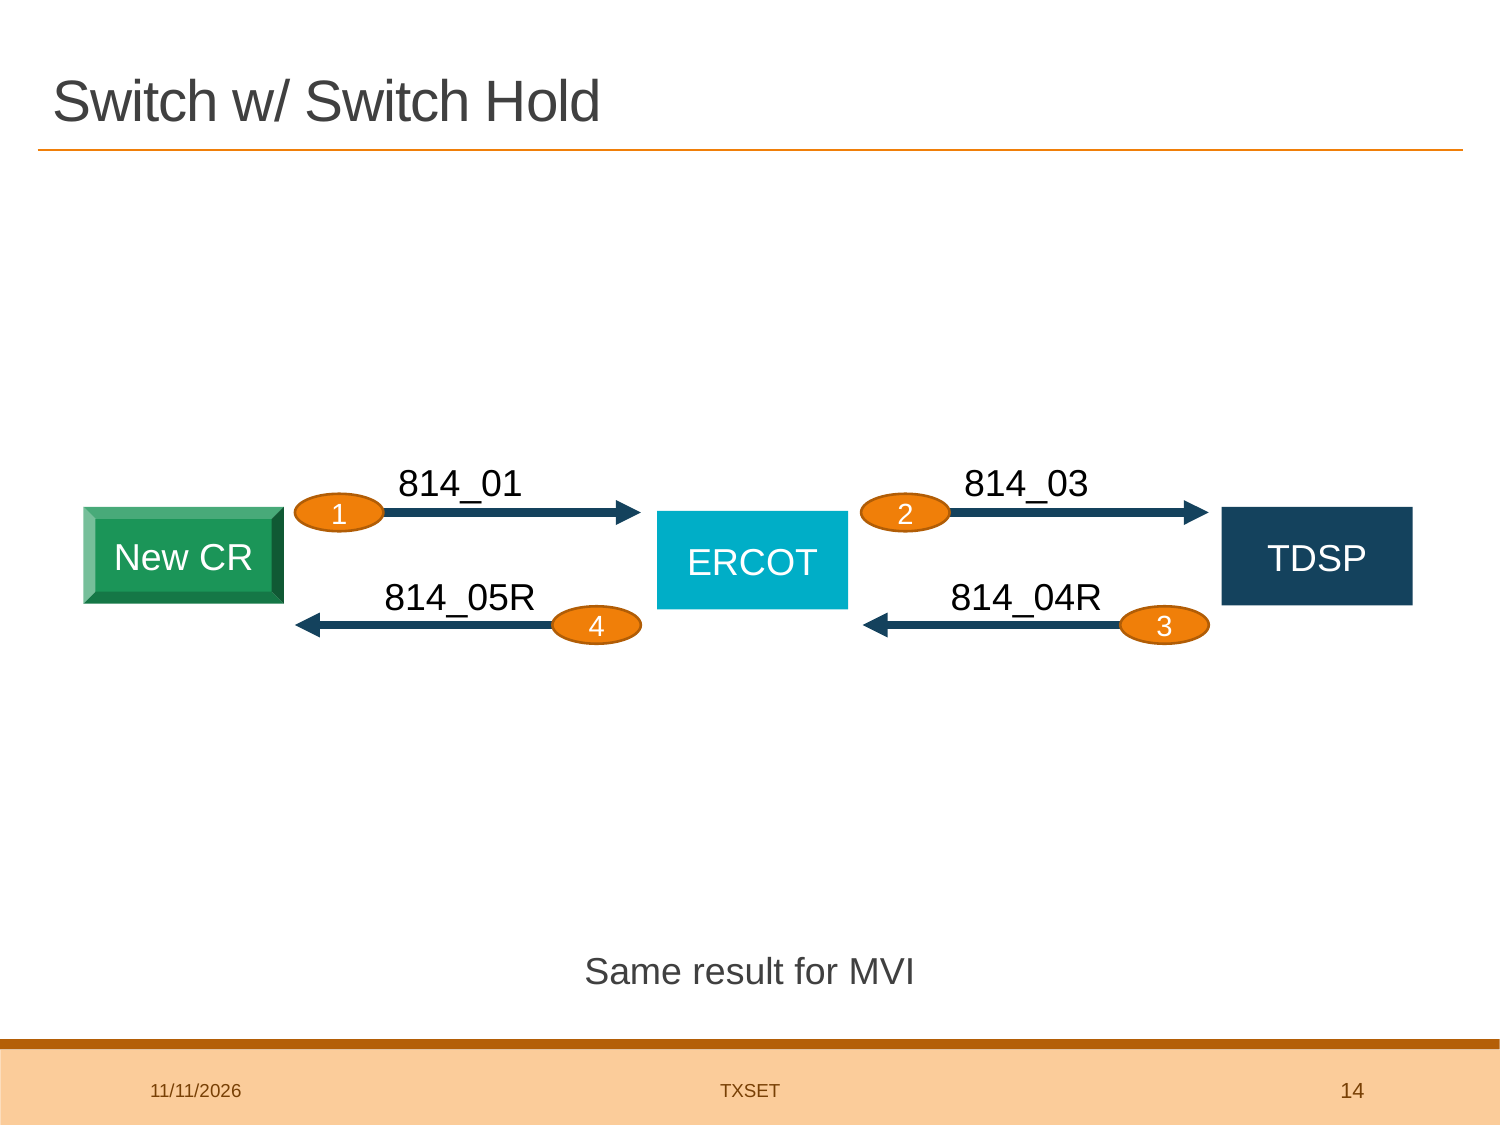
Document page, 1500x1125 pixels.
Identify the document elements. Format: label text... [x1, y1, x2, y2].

footer TxSET [453, 1059, 1047, 1120]
text_box ERCOT [656, 510, 849, 611]
title Switch w/ Switch Hold [37, 37, 1275, 141]
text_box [862, 565, 1210, 645]
text_box 1 [84, 507, 95, 602]
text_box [860, 451, 1210, 532]
title Checkpoint Questions [85, 507, 282, 518]
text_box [294, 451, 642, 532]
slide_number 14 [1218, 1059, 1380, 1120]
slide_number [135, 1059, 440, 1120]
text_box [294, 565, 642, 645]
text_box TDSP [1220, 506, 1414, 607]
text_box New CR [83, 506, 284, 604]
text_box Same result for MVI [569, 939, 931, 1000]
